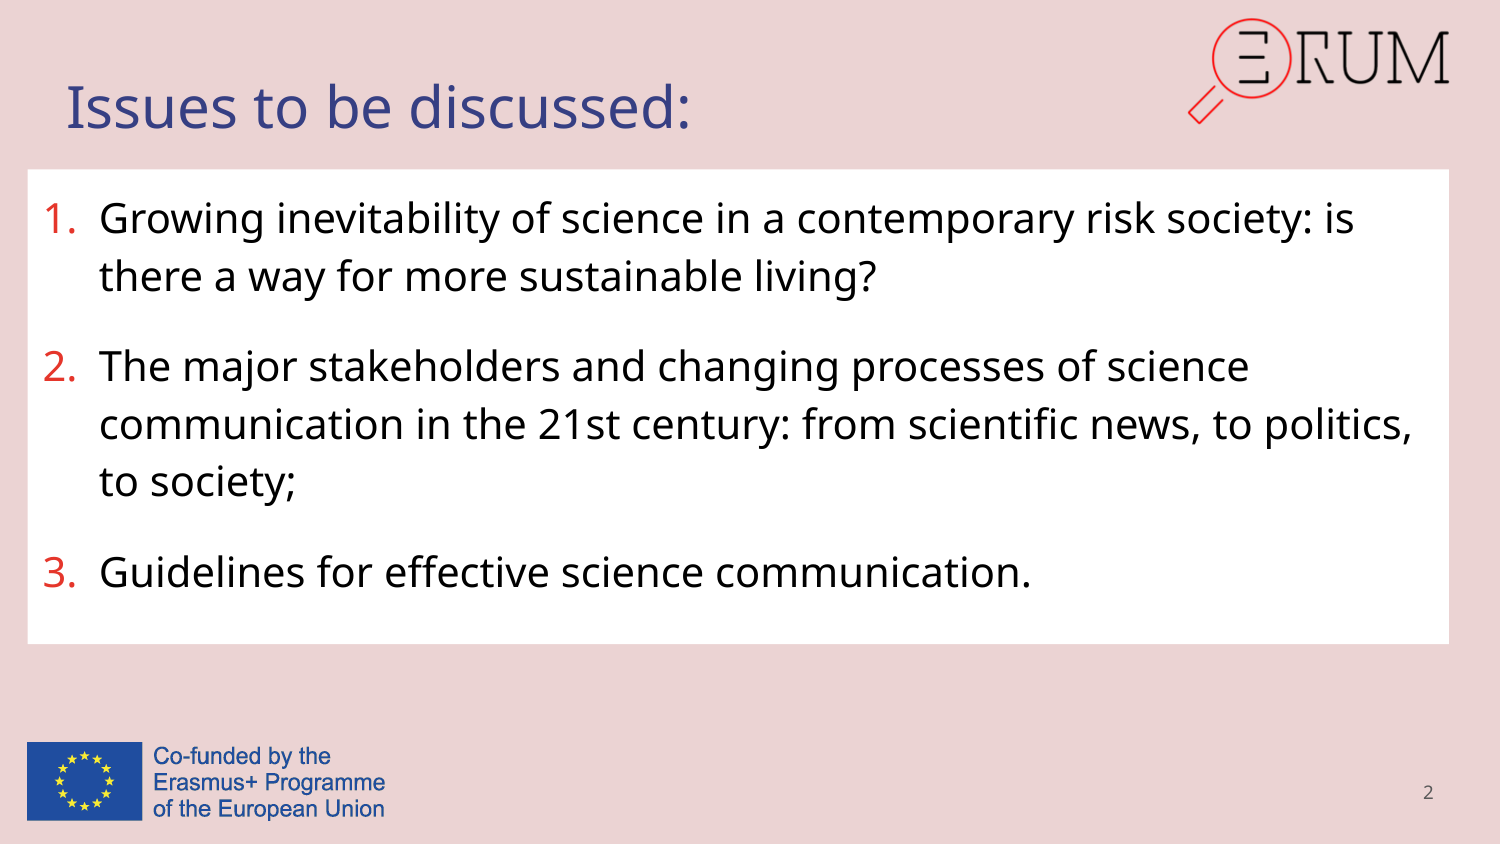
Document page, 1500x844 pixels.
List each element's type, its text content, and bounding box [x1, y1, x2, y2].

list Growing inevitability of science in a contemporary risk society: is there a way for more sustainable living? The major stakeholders and changing processes of science communication in the 21st century: from scientific news, to politics, to society; Guidelines for effective science communication. [27, 169, 1449, 645]
picture [27, 742, 385, 821]
picture [1136, 0, 1500, 137]
slide_number 2 [1358, 761, 1449, 826]
title Issues to be discussed: [51, 55, 1168, 150]
